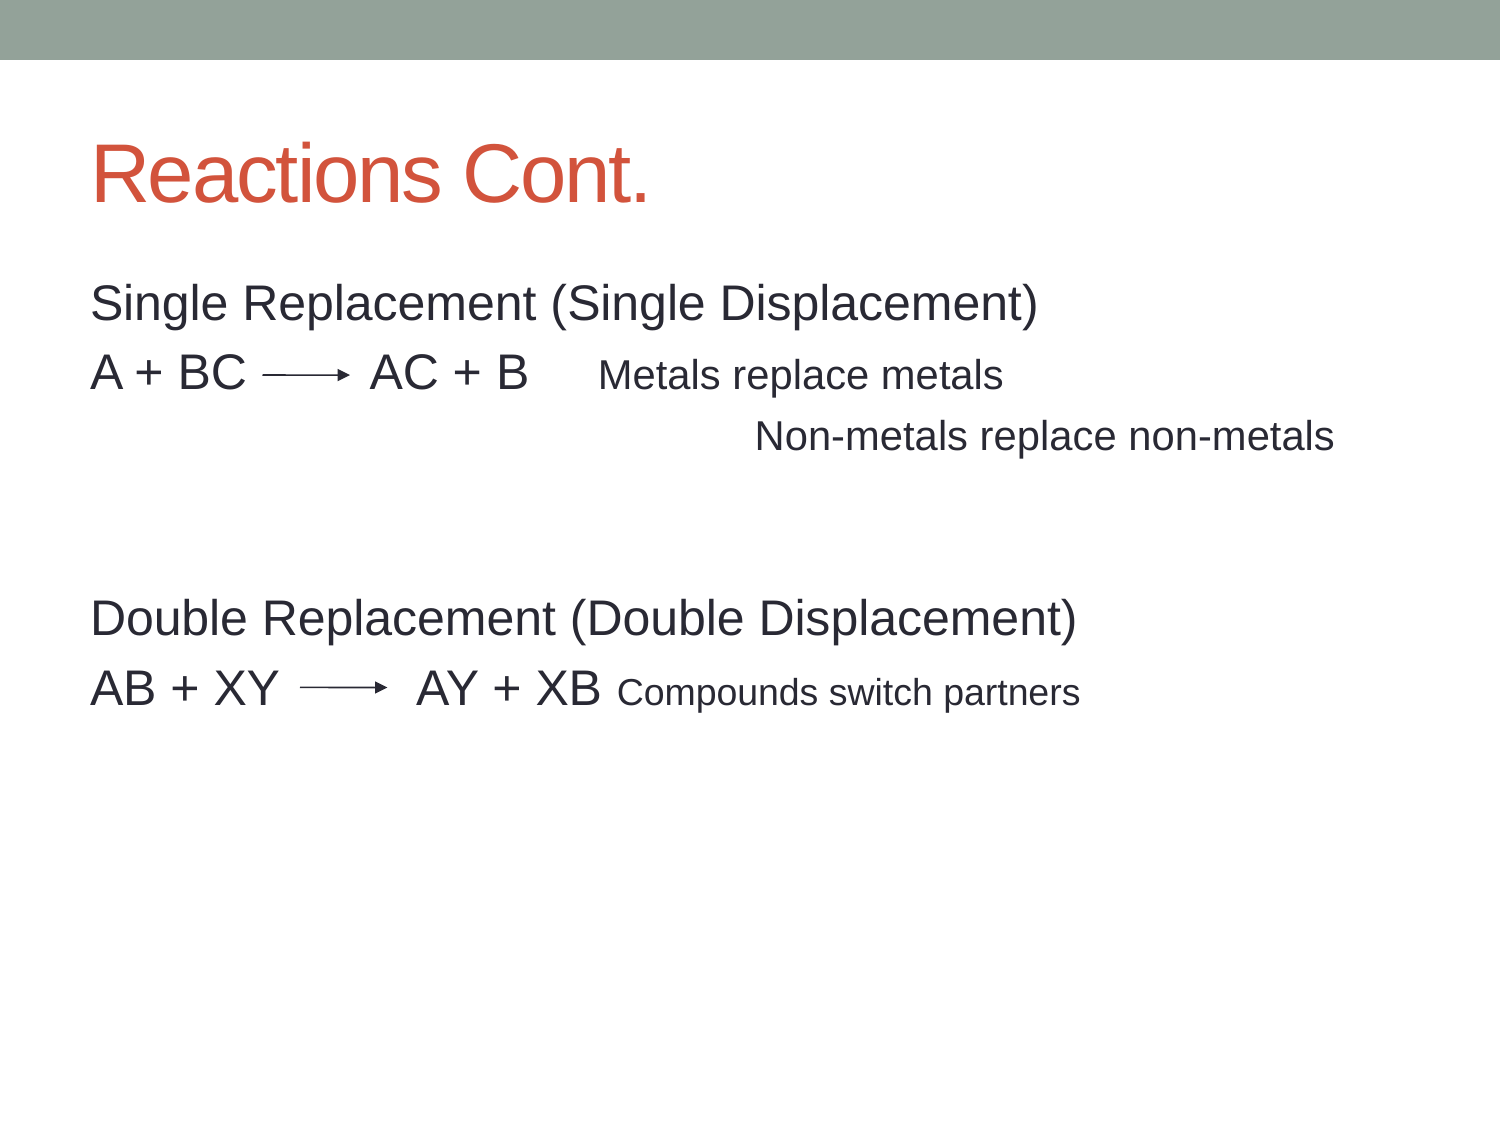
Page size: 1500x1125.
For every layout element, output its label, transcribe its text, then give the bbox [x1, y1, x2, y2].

text_box [299, 681, 388, 694]
text_box [262, 368, 350, 382]
title Reactions Cont. [75, 87, 1425, 250]
list Single Replacement (Single Displacement) A + BC AC + B Metals replace metals Non-metals replace non-metals Double Replacement (Double Displacement) AB + XY AY + XB Compounds switch partners [75, 262, 1425, 1063]
